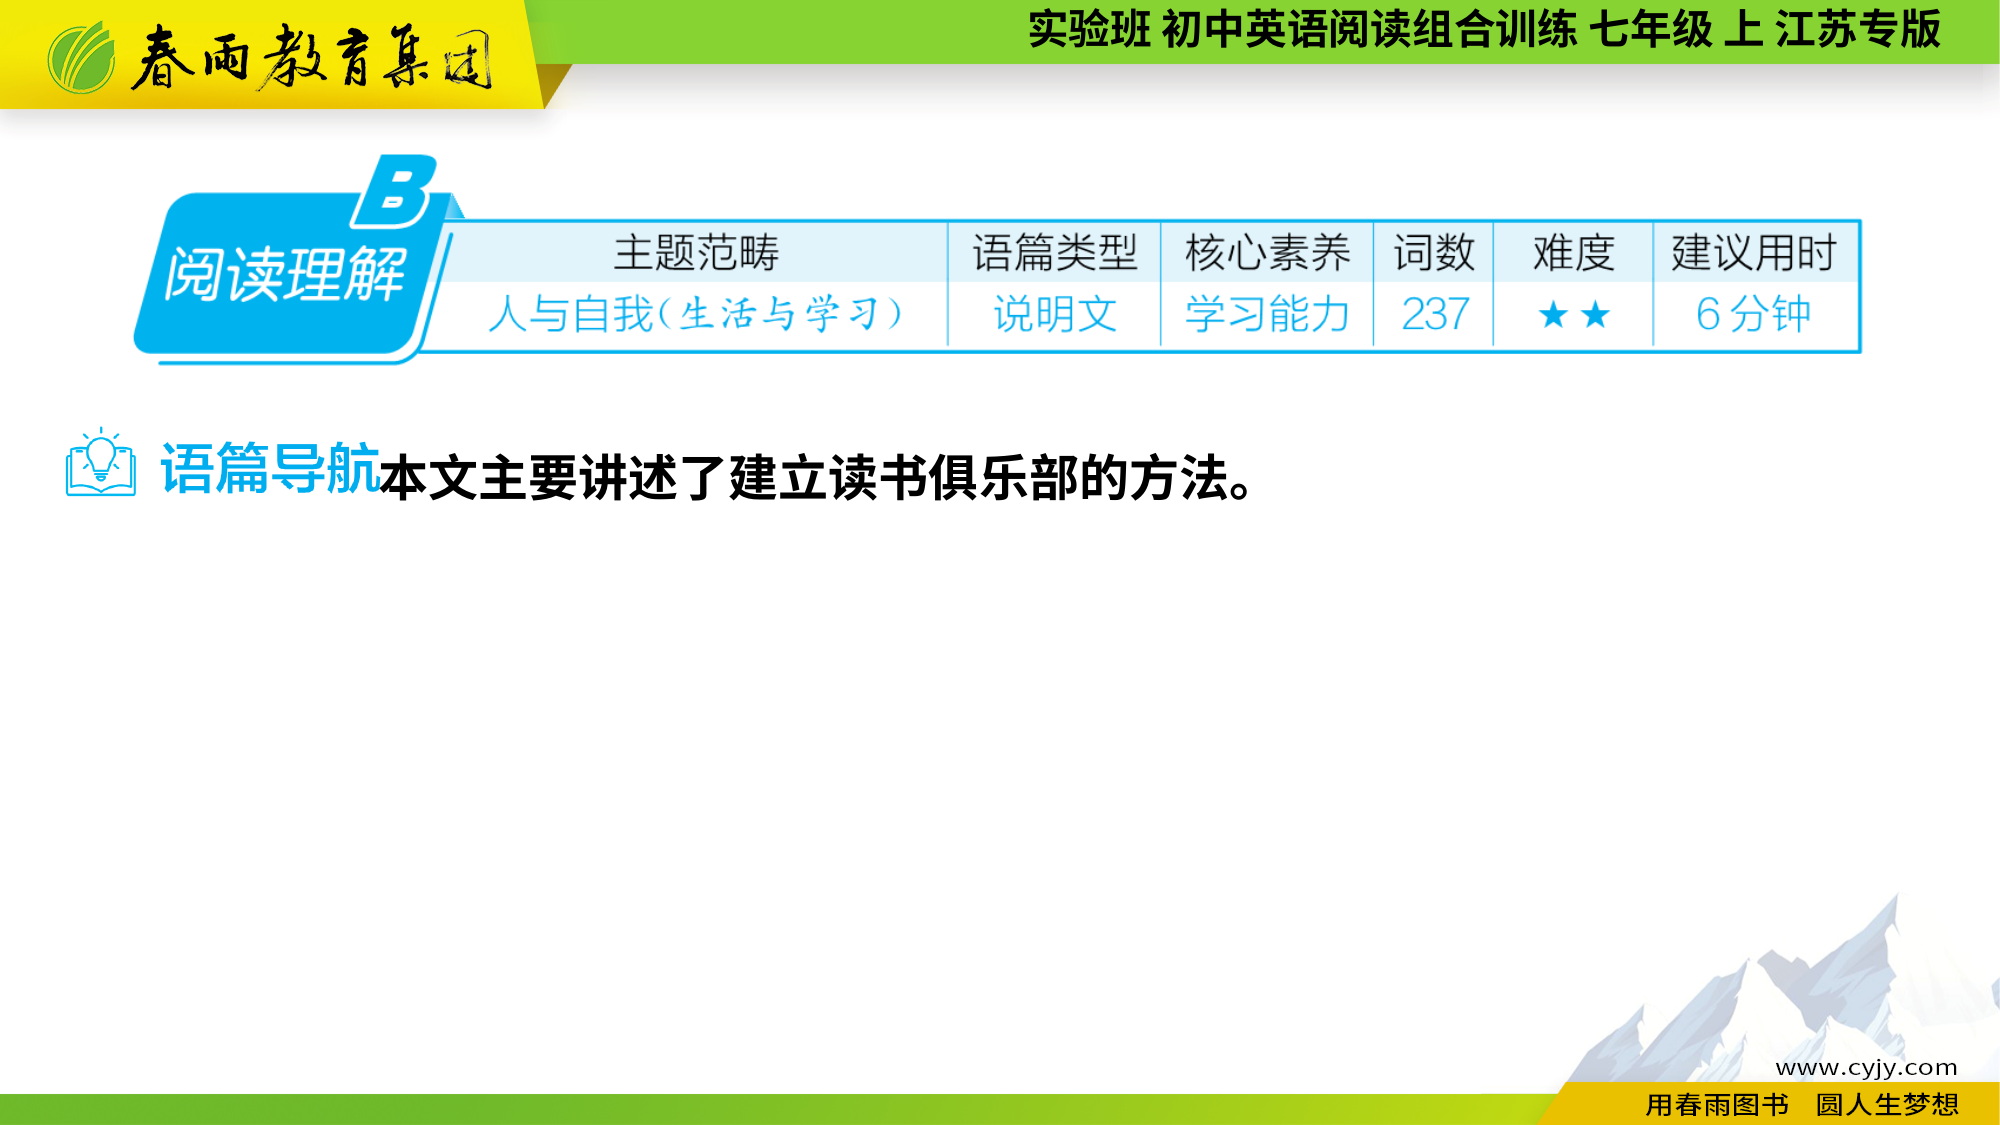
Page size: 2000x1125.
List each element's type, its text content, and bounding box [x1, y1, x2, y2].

list 本文主要讲述了建立读书俱乐部的方法。 [59, 408, 1944, 504]
picture [0, 0, 2000, 1125]
